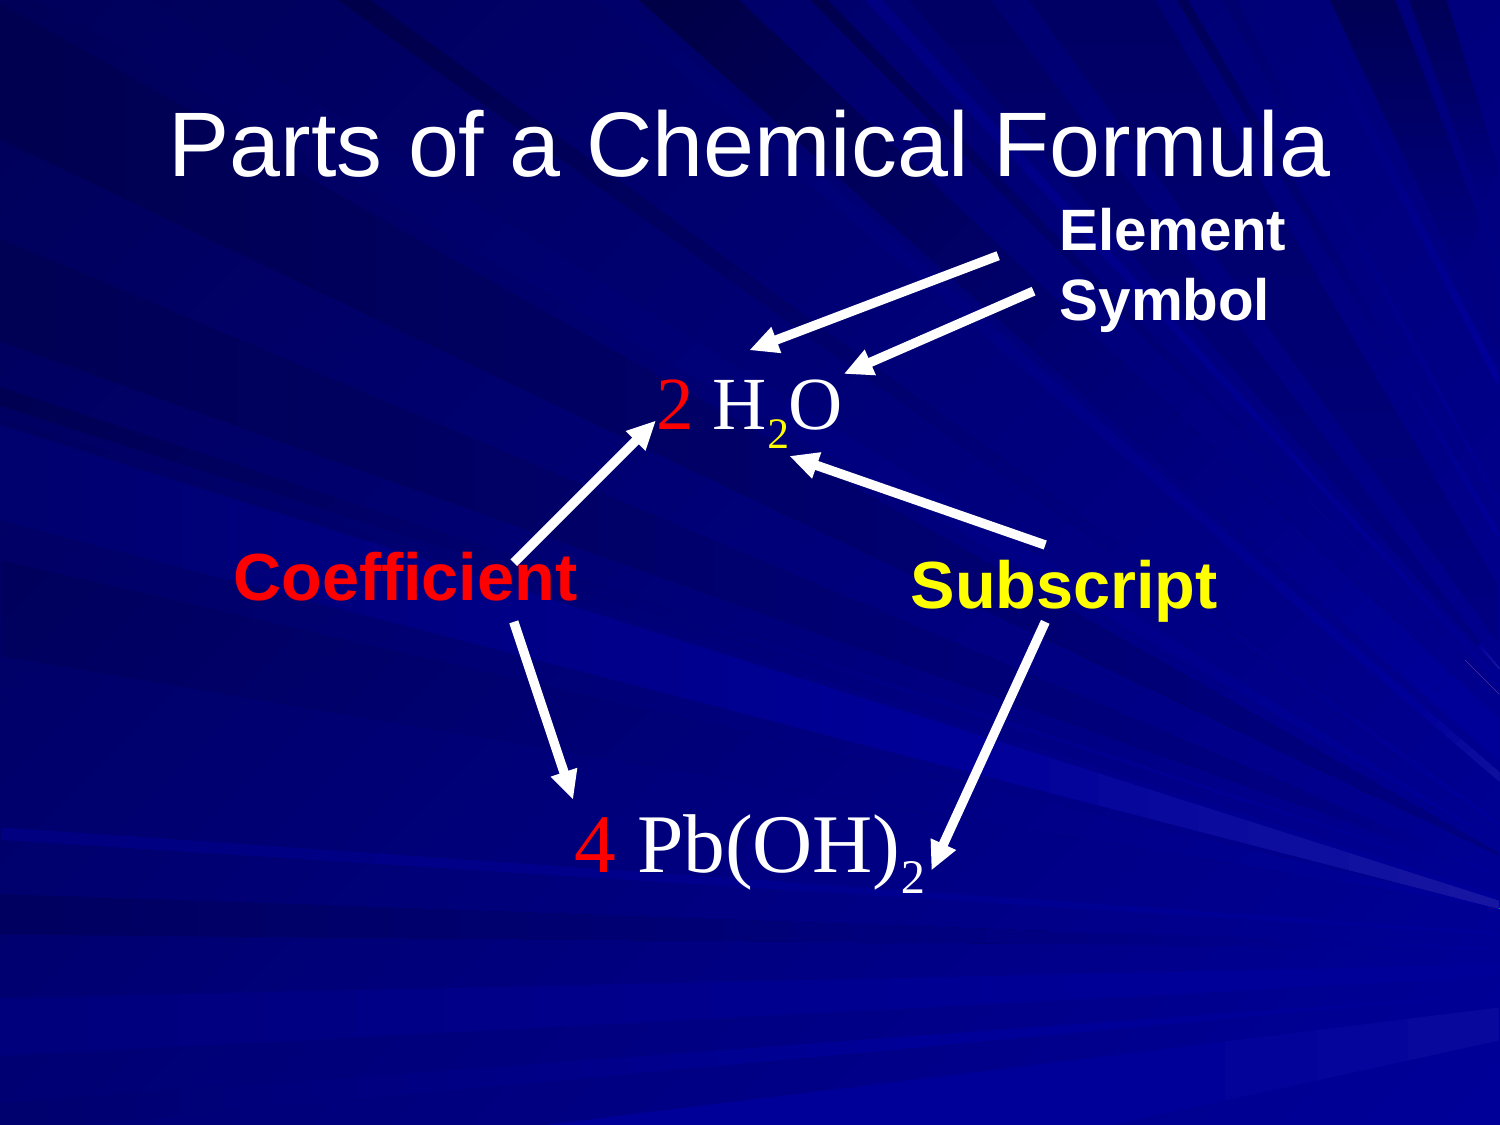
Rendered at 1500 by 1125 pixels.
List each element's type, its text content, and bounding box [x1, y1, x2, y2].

text_box Element Symbol [1045, 184, 1424, 340]
text_box [750, 255, 999, 352]
title Parts of a Chemical Formula [74, 45, 1426, 234]
text_box [931, 630, 1042, 870]
text_box Subscript [895, 534, 1298, 630]
text_box Coefficient [218, 526, 656, 622]
text_box [550, 421, 656, 526]
text_box [513, 622, 575, 799]
list 2 H2O 4 Pb(OH)2 [74, 262, 1426, 1006]
text_box [790, 454, 1014, 534]
text_box [844, 291, 1034, 375]
